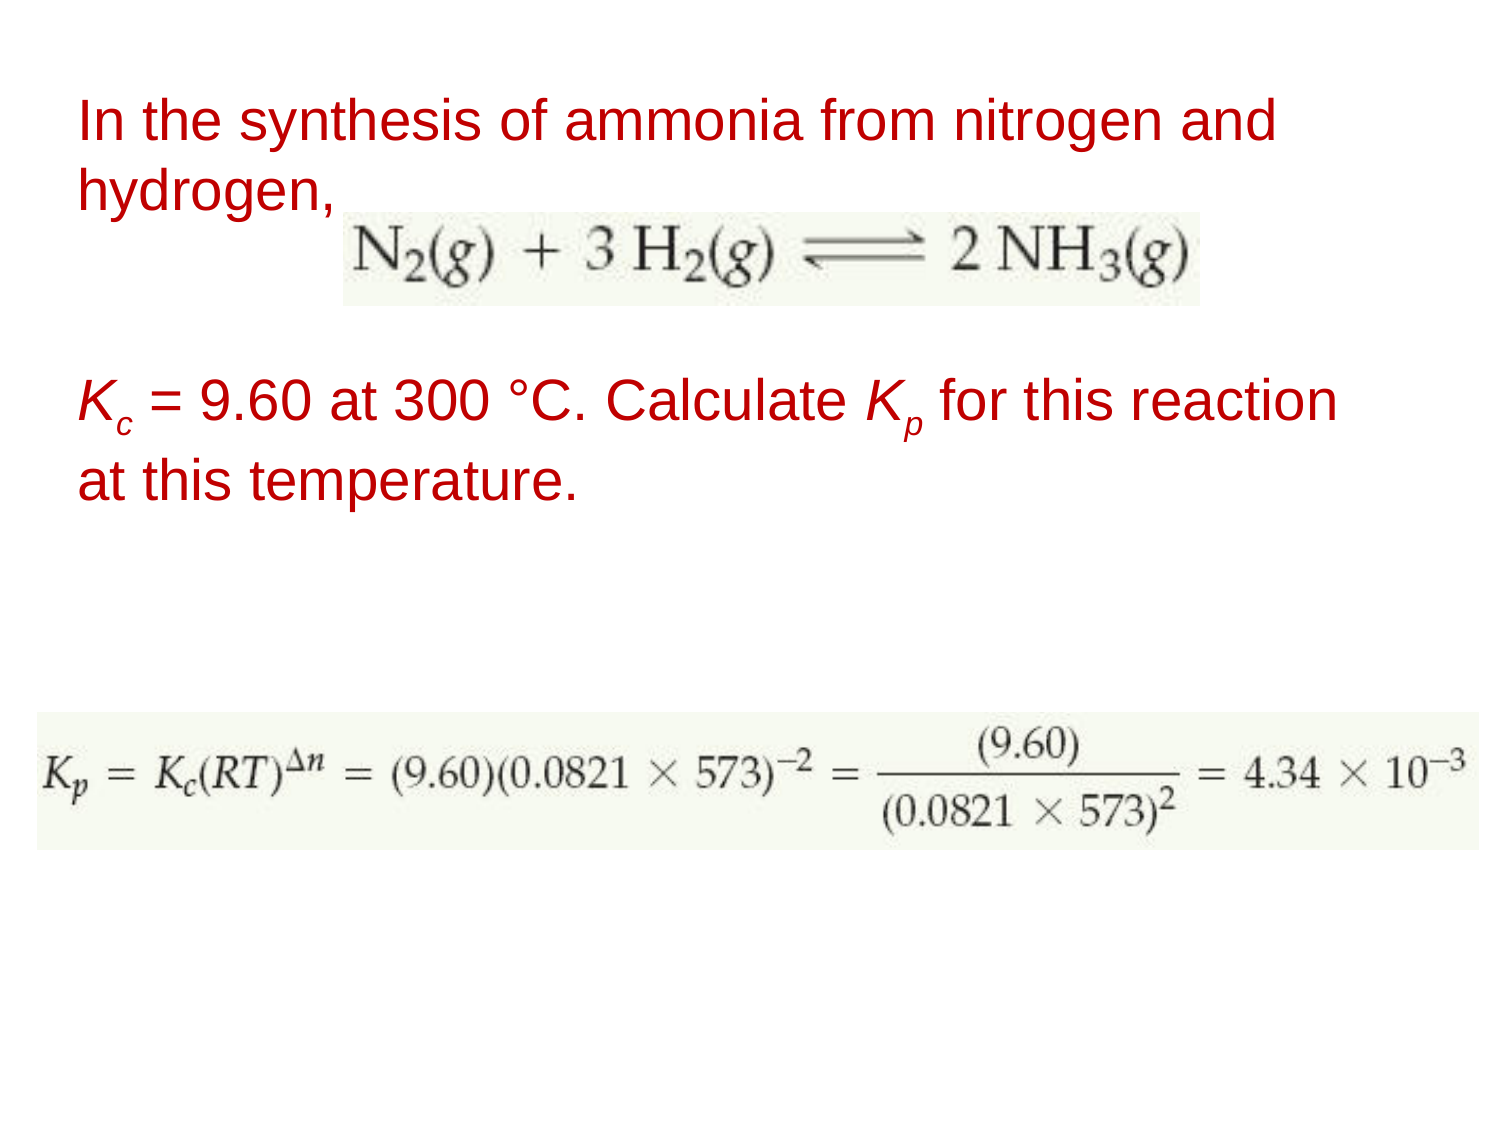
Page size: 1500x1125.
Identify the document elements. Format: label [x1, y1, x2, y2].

text_box [62, 74, 1388, 515]
picture [37, 712, 1479, 851]
